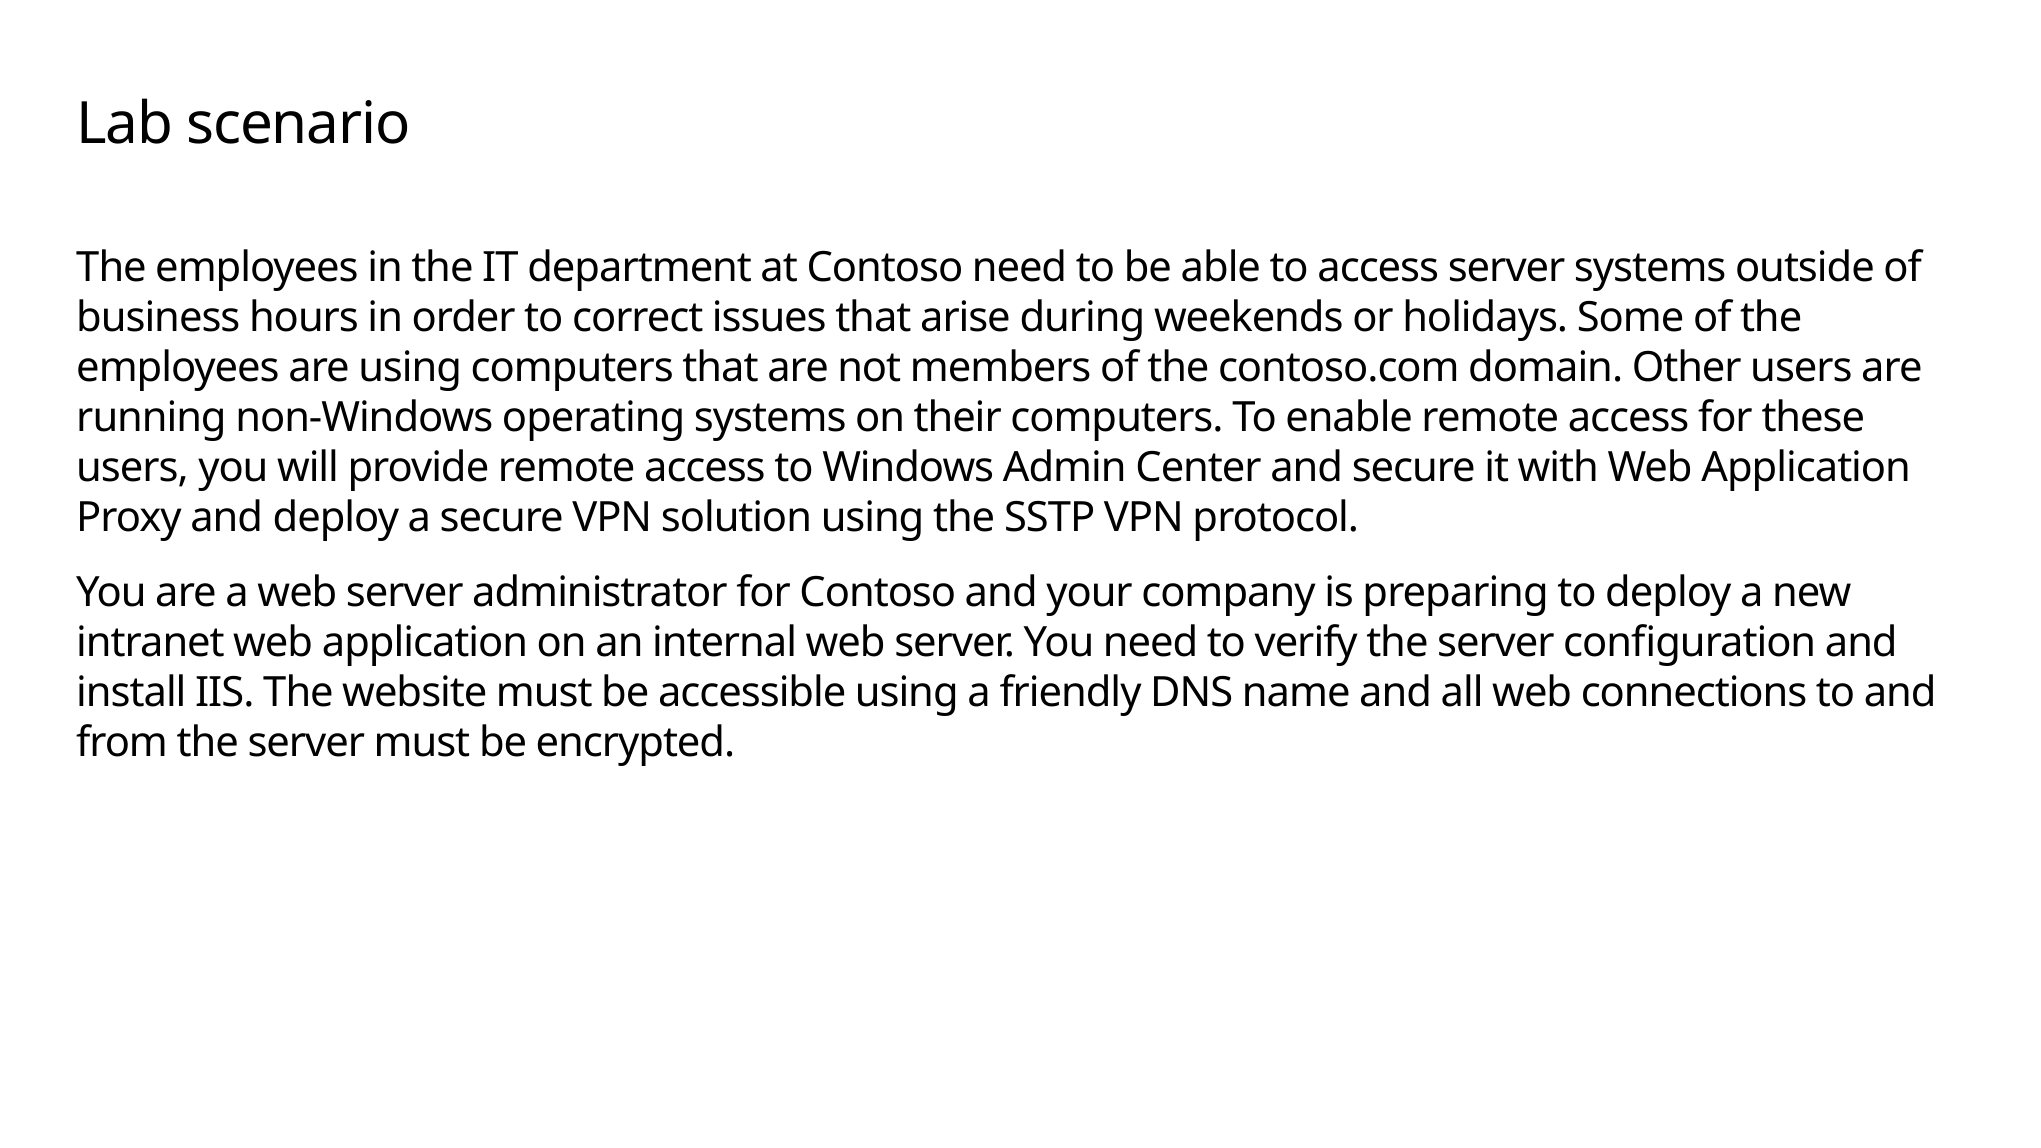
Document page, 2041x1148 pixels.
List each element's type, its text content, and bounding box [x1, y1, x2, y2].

title Lab scenario [76, 93, 1968, 161]
list The employees in the IT department at Contoso need to be able to access server systems outside of business hours in order to correct issues that arise during weekends or holidays. Some of the employees are using computers that are not members of the contoso.com domain. Other users are running non-Windows operating systems on their computers. To enable remote access for these users, you will provide remote access to Windows Admin Center and secure it with Web Application Proxy and deploy a secure VPN solution using the SSTP VPN protocol. You are a web server administrator for Contoso and your company is preparing to deploy a new intranet web application on an internal web server. You need to verify the server configuration and install IIS. The website must be accessible using a friendly DNS name and all web connections to and from the server must be encrypted. [76, 240, 1970, 1074]
